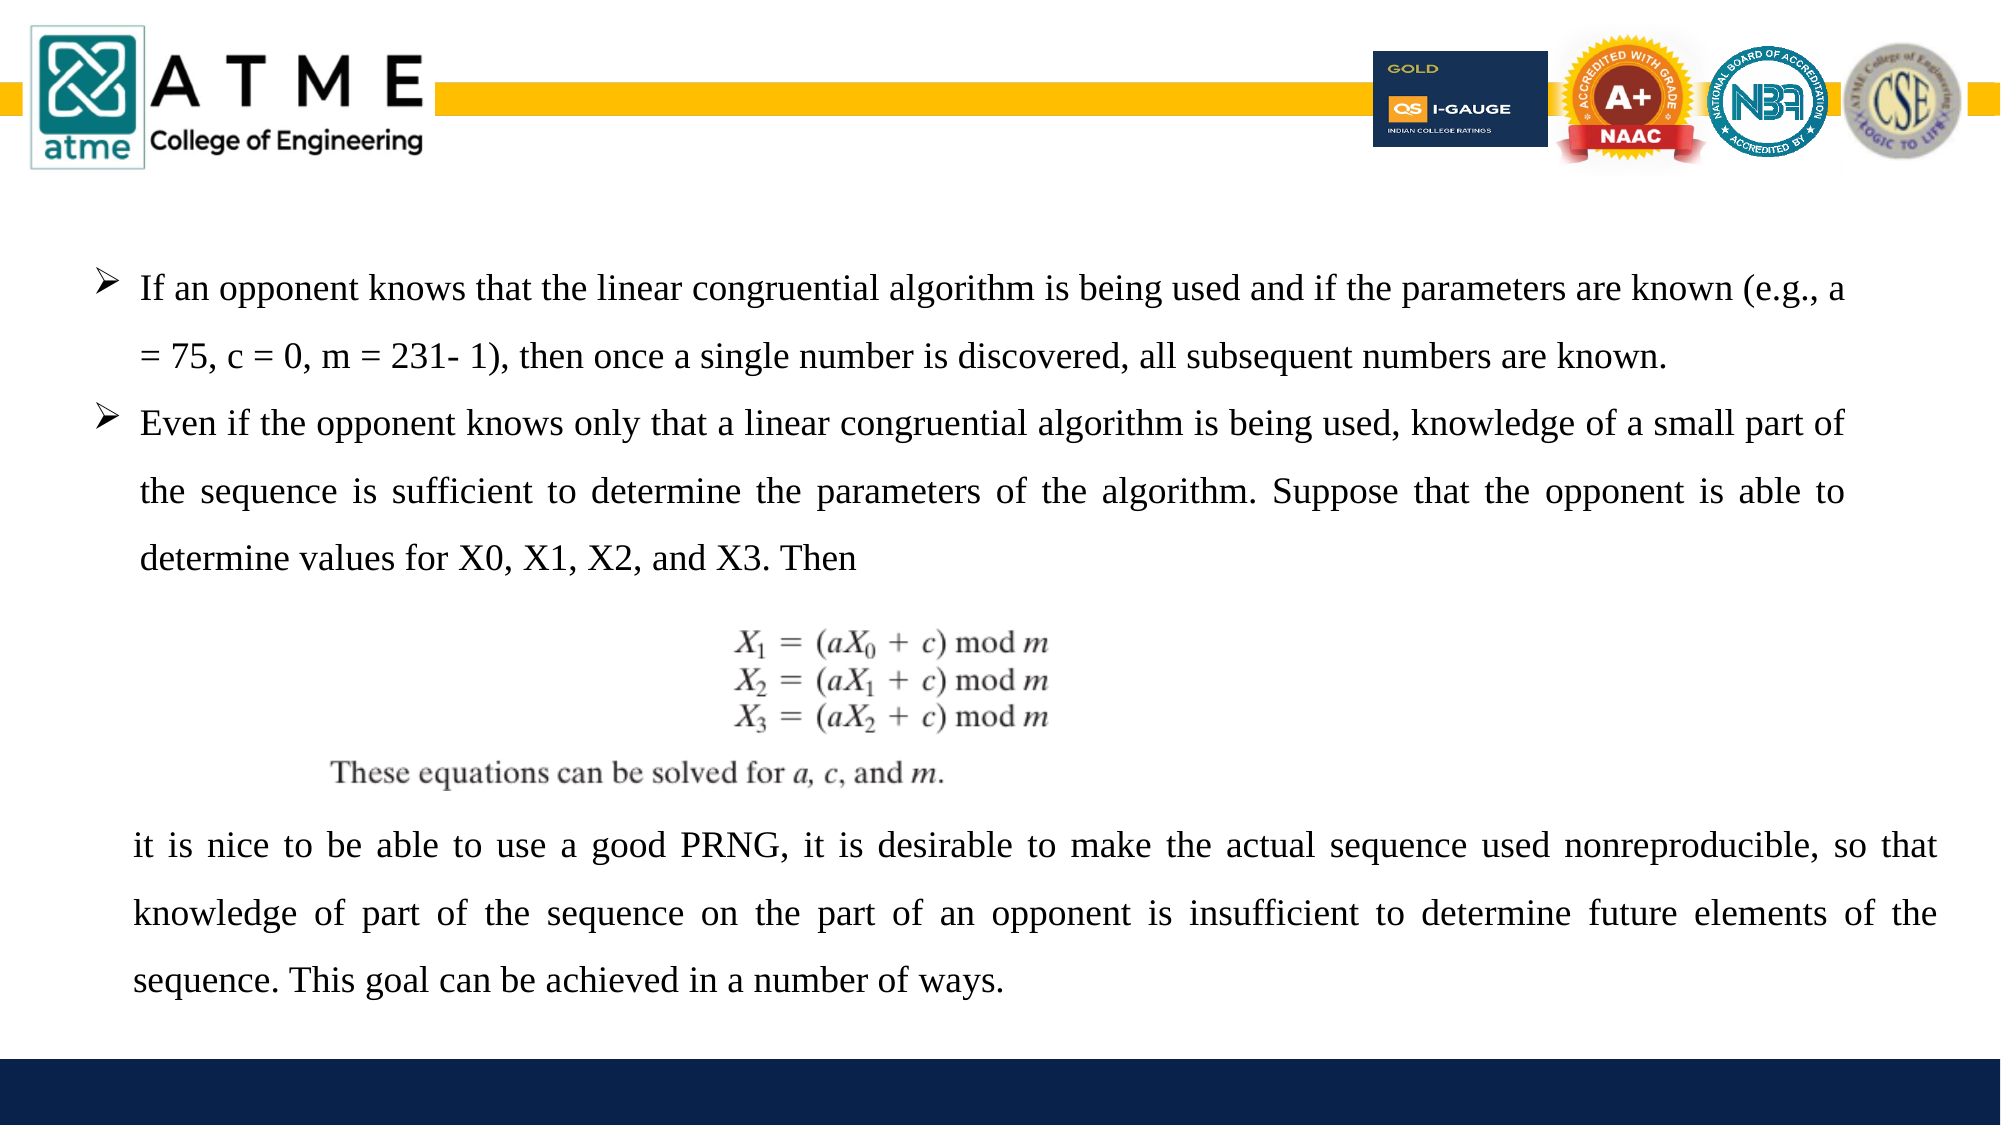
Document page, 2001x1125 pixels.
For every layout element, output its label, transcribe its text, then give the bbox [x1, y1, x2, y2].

picture [22, 15, 435, 178]
picture [0, 1059, 2001, 1125]
picture [1373, 20, 1828, 180]
text_box it is nice to be able to use a good PRNG, it is desirable to make the actual sequence used nonreproducible, so that knowledge of part of the sequence on the part of an opponent is insufficient to determine future elements of the sequence. This goal can be achieved in a number of ways. [118, 790, 1956, 1008]
text_box If an opponent knows that the linear congruential algorithm is being used and if the parameters are known (e.g., a = 75, c = 0, m = 231- 1), then once a single number is discovered, all subsequent numbers are known. Even if the opponent knows only that a linear congruential algorithm is being used, knowledge of a small part of the sequence is sufficient to determine the parameters of the algorithm. Suppose that the opponent is able to determine values for X0, X1, X2, and X3. Then [78, 233, 1863, 586]
picture [1840, 26, 1968, 176]
picture [327, 618, 1113, 791]
